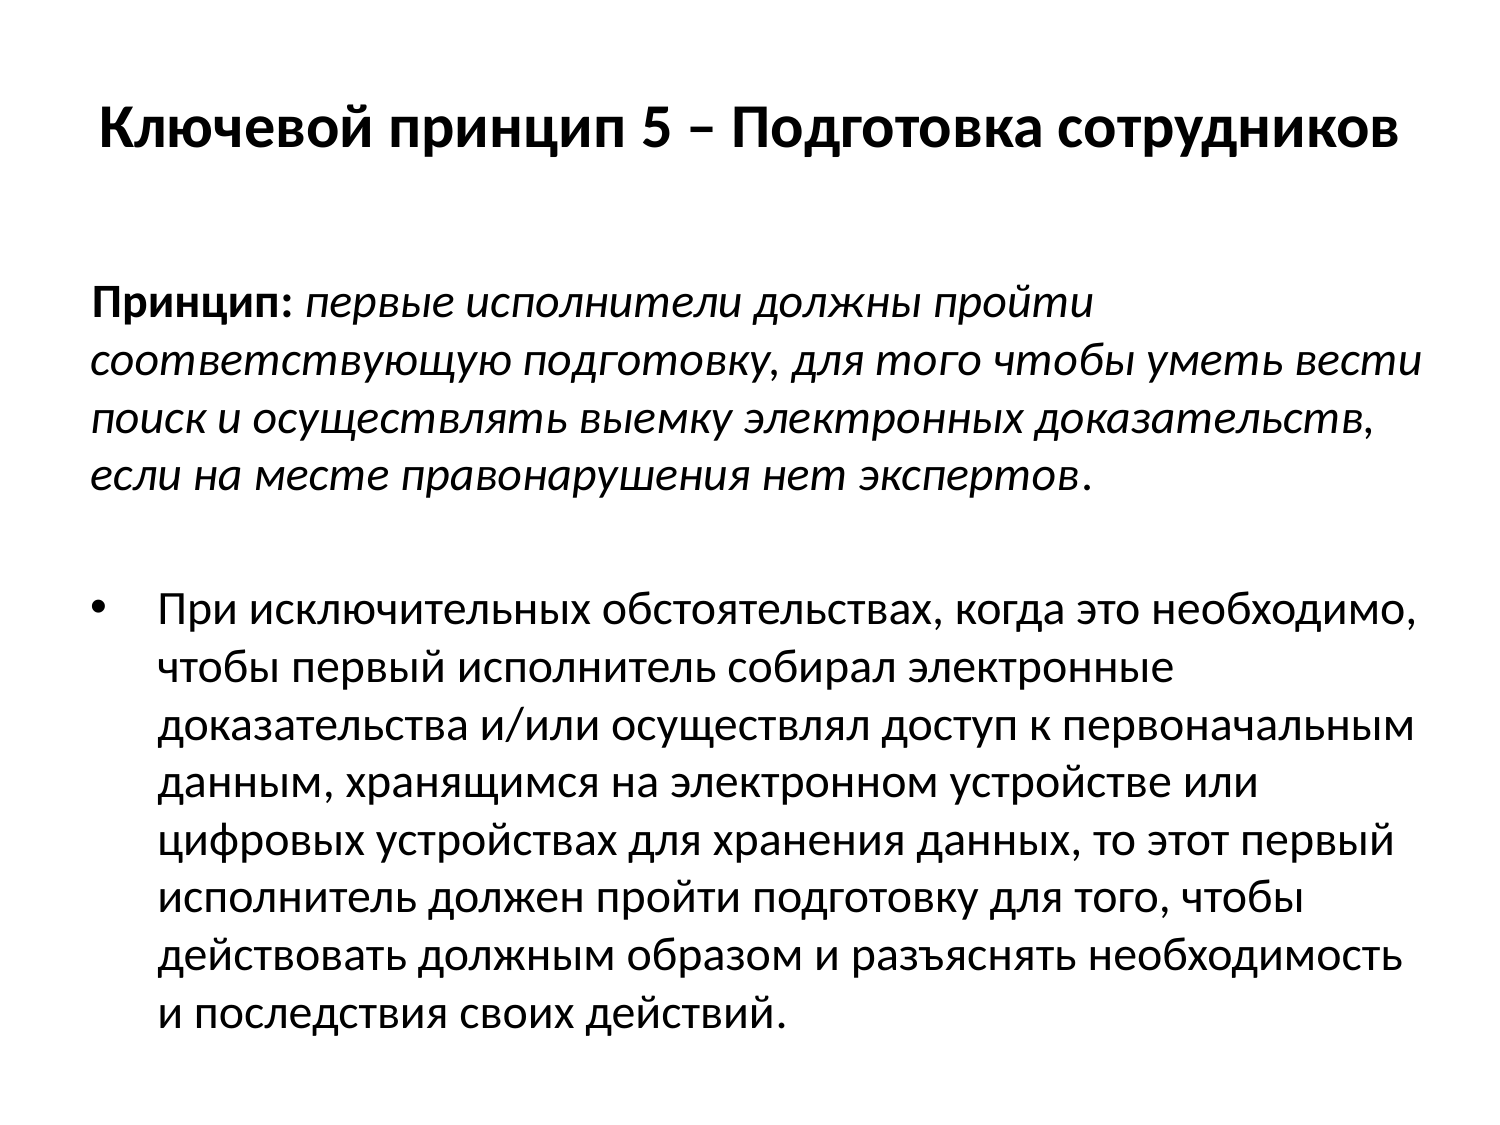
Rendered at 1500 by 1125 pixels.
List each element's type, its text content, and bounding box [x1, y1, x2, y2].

title Ключевой принцип 5 – Подготовка сотрудников [74, 44, 1426, 200]
list Принцип: первые исполнители должны пройти соответствующую подготовку, для того чтобы уметь вести поиск и осуществлять выемку электронных доказательств, если на месте правонарушения нет экспертов. При исключительных обстоятельствах, когда это необходимо, чтобы первый исполнитель собирал электронные доказательства и/или осуществлял доступ к первоначальным данным, хранящимся на электронном устройстве или цифровых устройствах для хранения данных, то этот первый исполнитель должен пройти подготовку для того, чтобы действовать должным образом и разъяснять необходимость и последствия своих действий. [74, 262, 1444, 1089]
